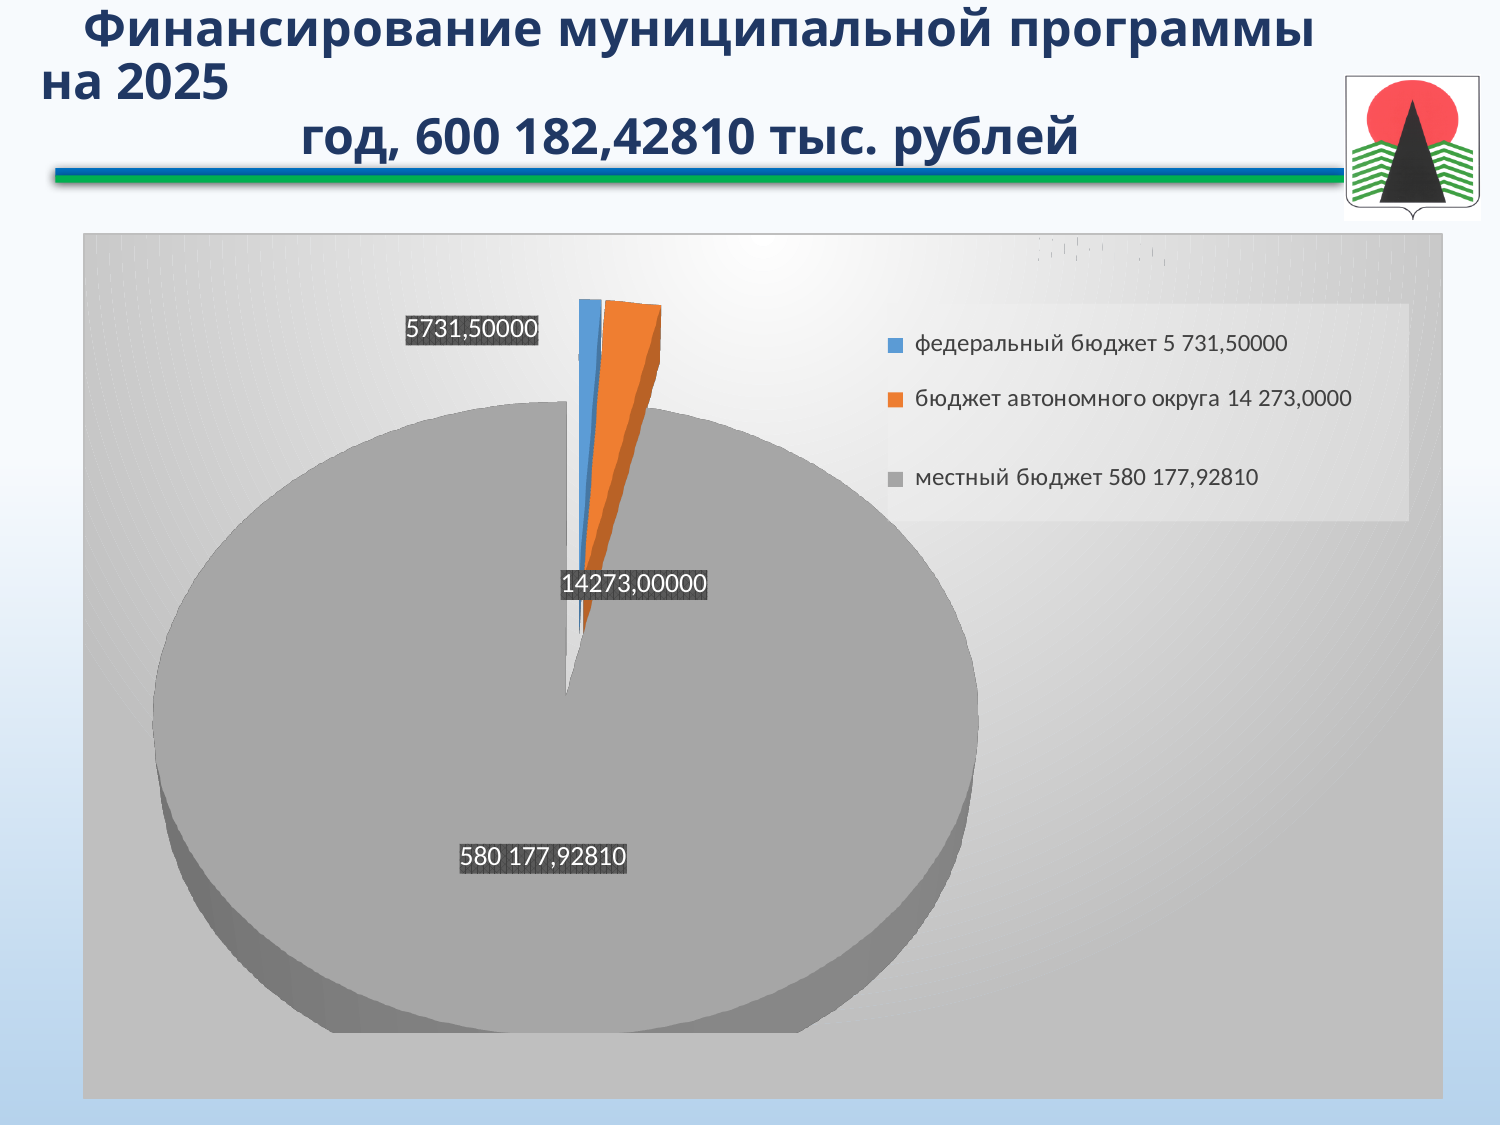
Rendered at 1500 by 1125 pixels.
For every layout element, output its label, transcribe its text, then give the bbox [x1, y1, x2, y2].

chart [83, 204, 1500, 1100]
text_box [55, 168, 1344, 183]
text_box Финансирование муниципальной программы на 2025 год, 600 182,42810 тыс. рублей [25, 5, 1332, 173]
picture [1344, 74, 1481, 221]
